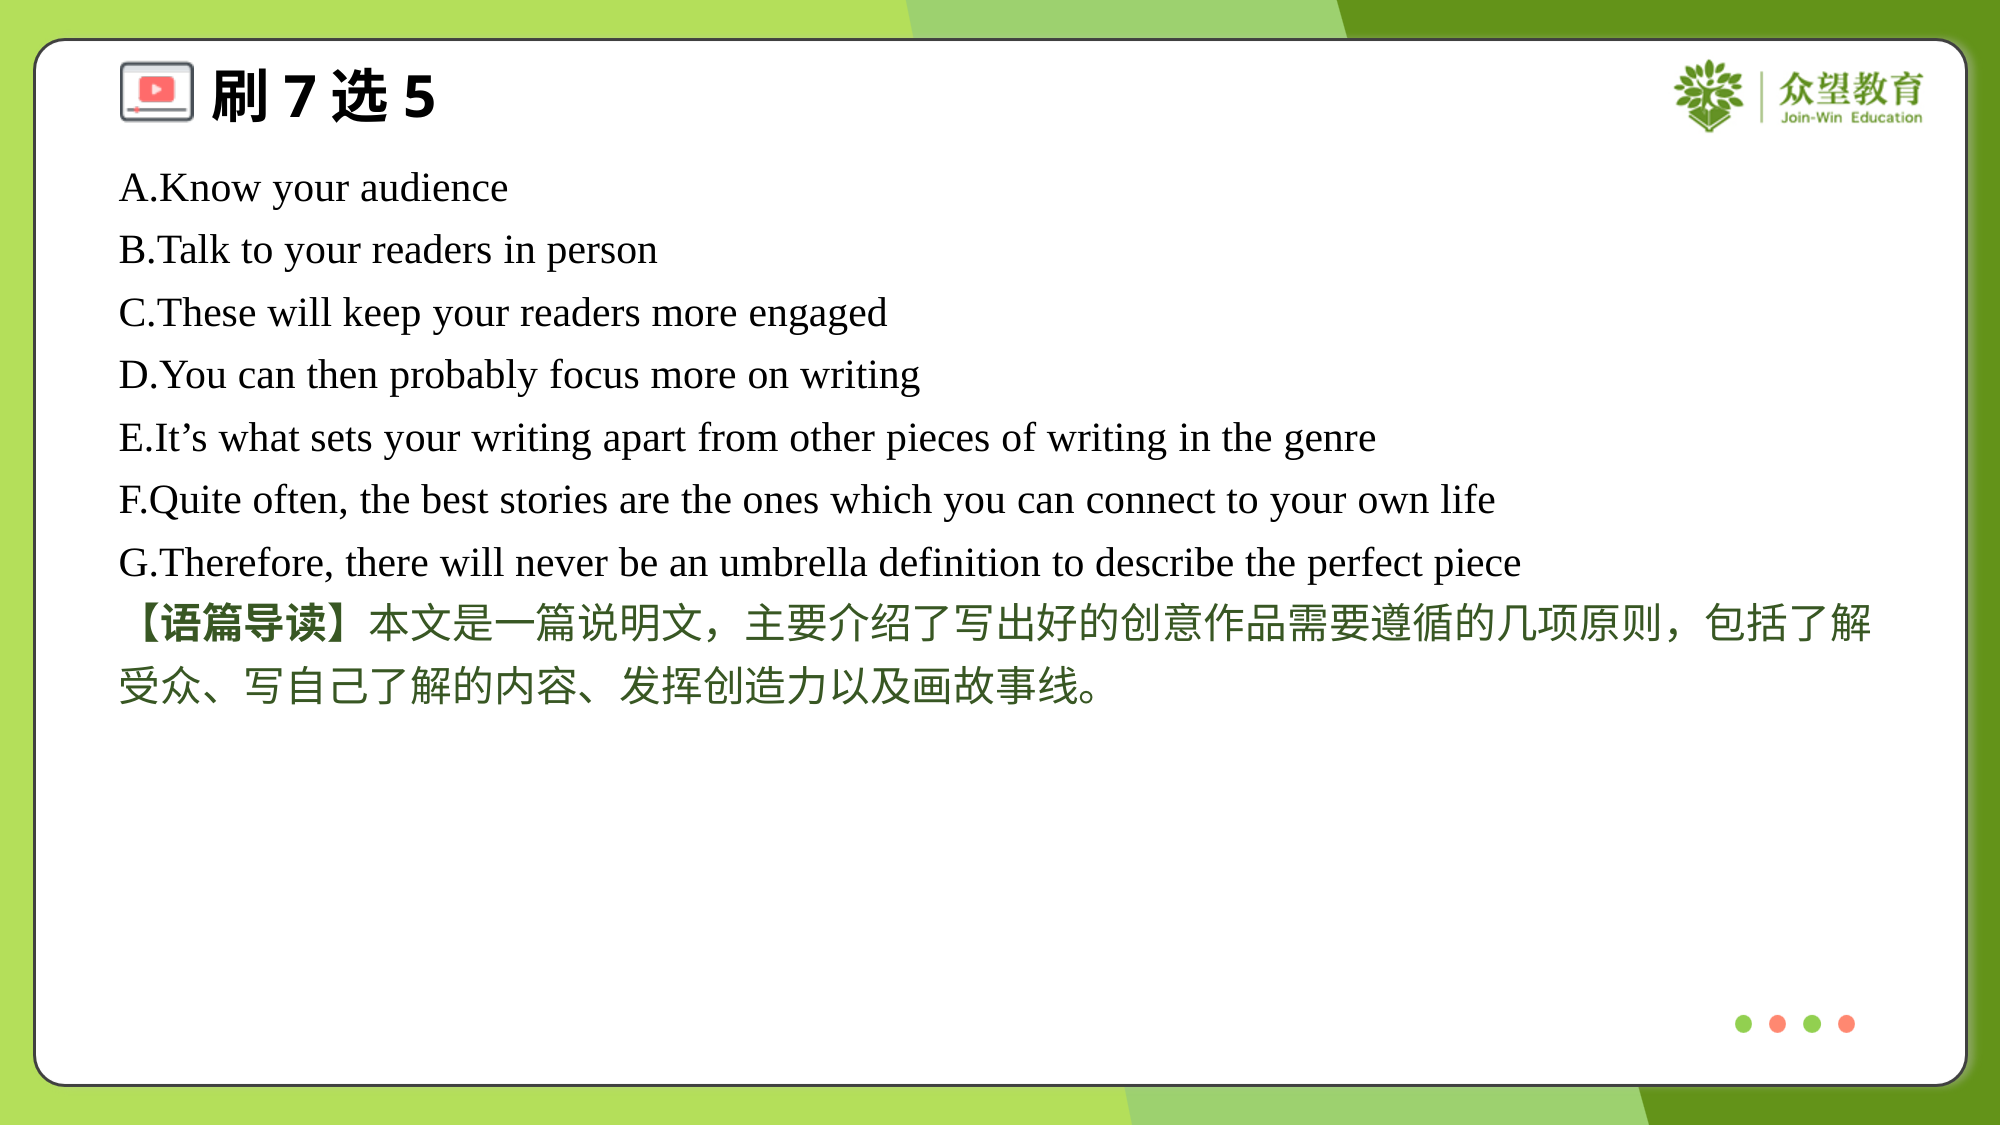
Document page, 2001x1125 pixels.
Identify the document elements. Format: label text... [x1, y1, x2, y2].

text_box 【语篇导读】本文是一篇说明文，主要介绍了写出好的创意作品需要遵循的几项原则，包括了解受众、写自己了解的内容、发挥创造力以及画故事线。 [118, 584, 1883, 705]
picture [0, 0, 2000, 1125]
text_box A.Know your audience B.Talk to your readers in person C.These will keep your readers more engaged D.You can then probably focus more on writing E.It’s what sets your writing apart from other pieces of writing in the genre F.Quite often, the best stories are the ones which you can connect to your own life G.Therefore, there will never be an umbrella definition to describe the perfect piece [118, 146, 1883, 579]
